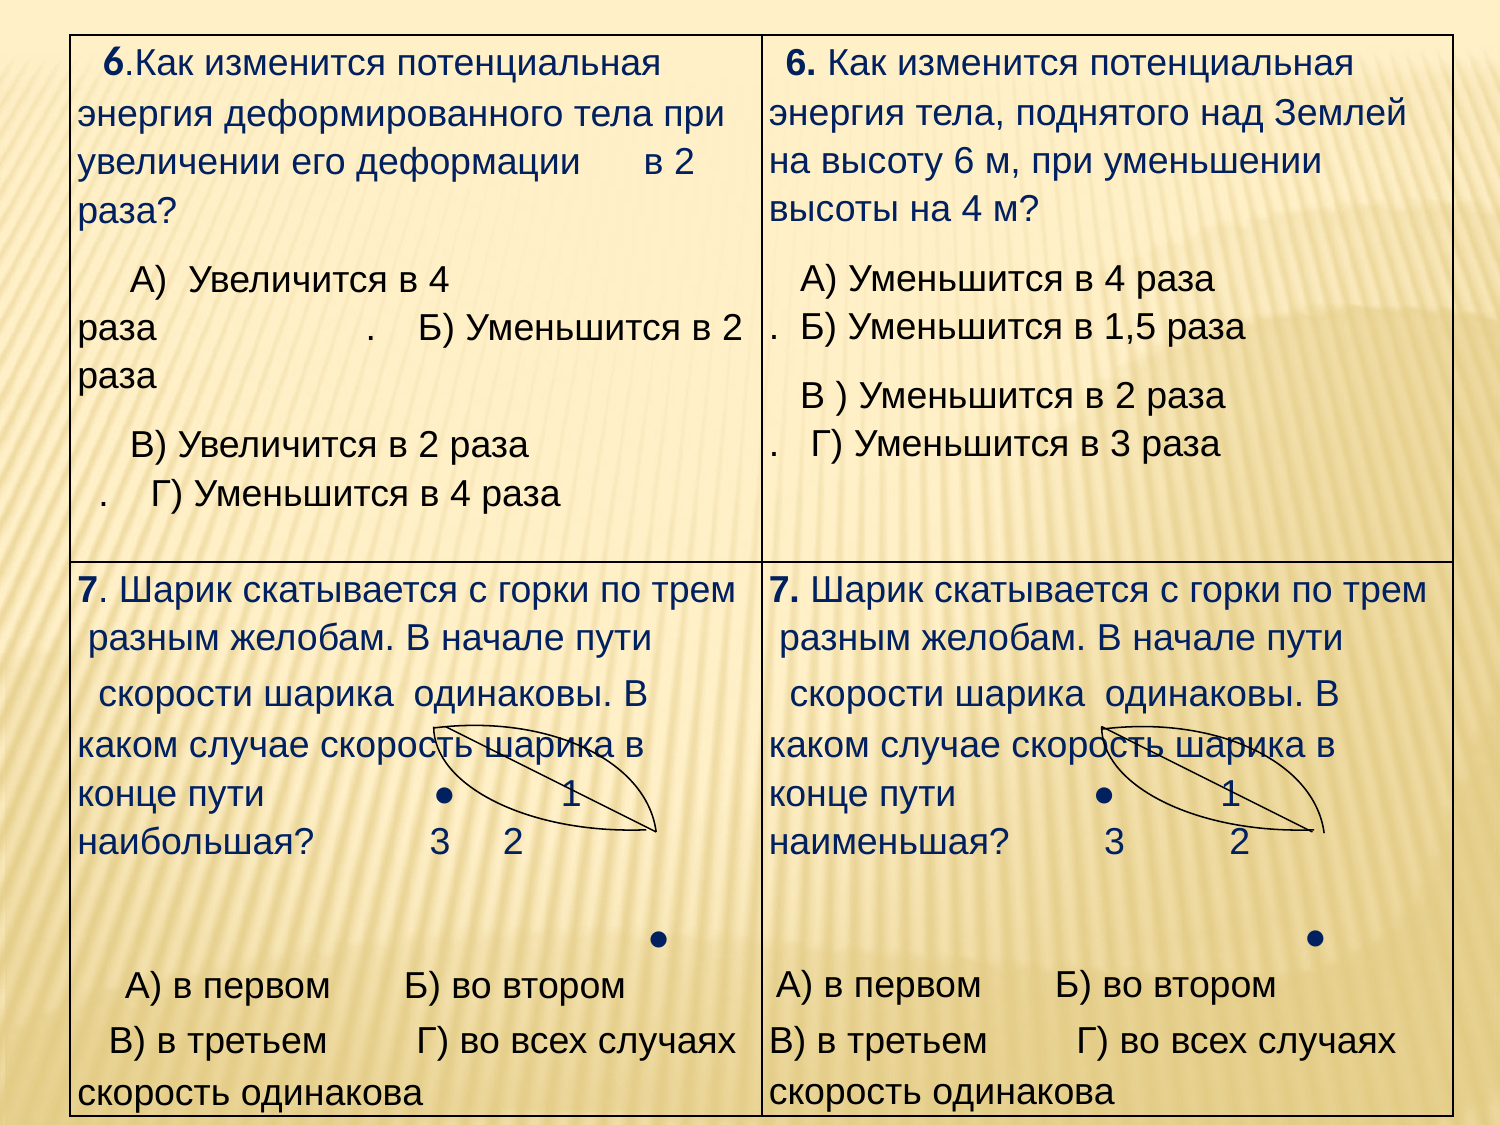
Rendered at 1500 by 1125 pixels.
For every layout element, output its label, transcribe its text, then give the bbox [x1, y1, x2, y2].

table_cell 7. Шарик скатывается с горки по трем разным желобам. В начале пути скорости шарика одинаковы. В каком случае скорость шарика в конце пути ● 1 наибольшая? 3 2 ● А) в первом Б) во втором В) в третьем Г) во всех случаях скорость одинакова [71, 563, 761, 1115]
text_box [433, 726, 647, 831]
table_cell 7. Шарик скатывается с горки по трем разным желобам. В начале пути скорости шарика одинаковы. В каком случае скорость шарика в конце пути ● 1 наименьшая? 3 2 ● А) в первом Б) во втором В) в третьем Г) во всех случаях скорость одинакова [763, 563, 1452, 1115]
table_header 6.Как изменится потенциальная энергия деформированного тела при увеличении его деформации в 2 раза? А) Увеличится в 4 раза . Б) Уменьшится в 2 раза В) Увеличится в 2 раза . Г) Уменьшится в 4 раза [71, 36, 761, 561]
text_box [435, 743, 657, 859]
table_header 6. Как изменится потенциальная энергия тела, поднятого над Землей на высоту 6 м, при уменьшении высоты на 4 м? А) Уменьшится в 4 раза . Б) Уменьшится в 1,5 раза В ) Уменьшится в 2 раза . Г) Уменьшится в 3 раза [763, 36, 1452, 561]
text_box [1103, 743, 1325, 860]
text_box [1101, 726, 1315, 831]
